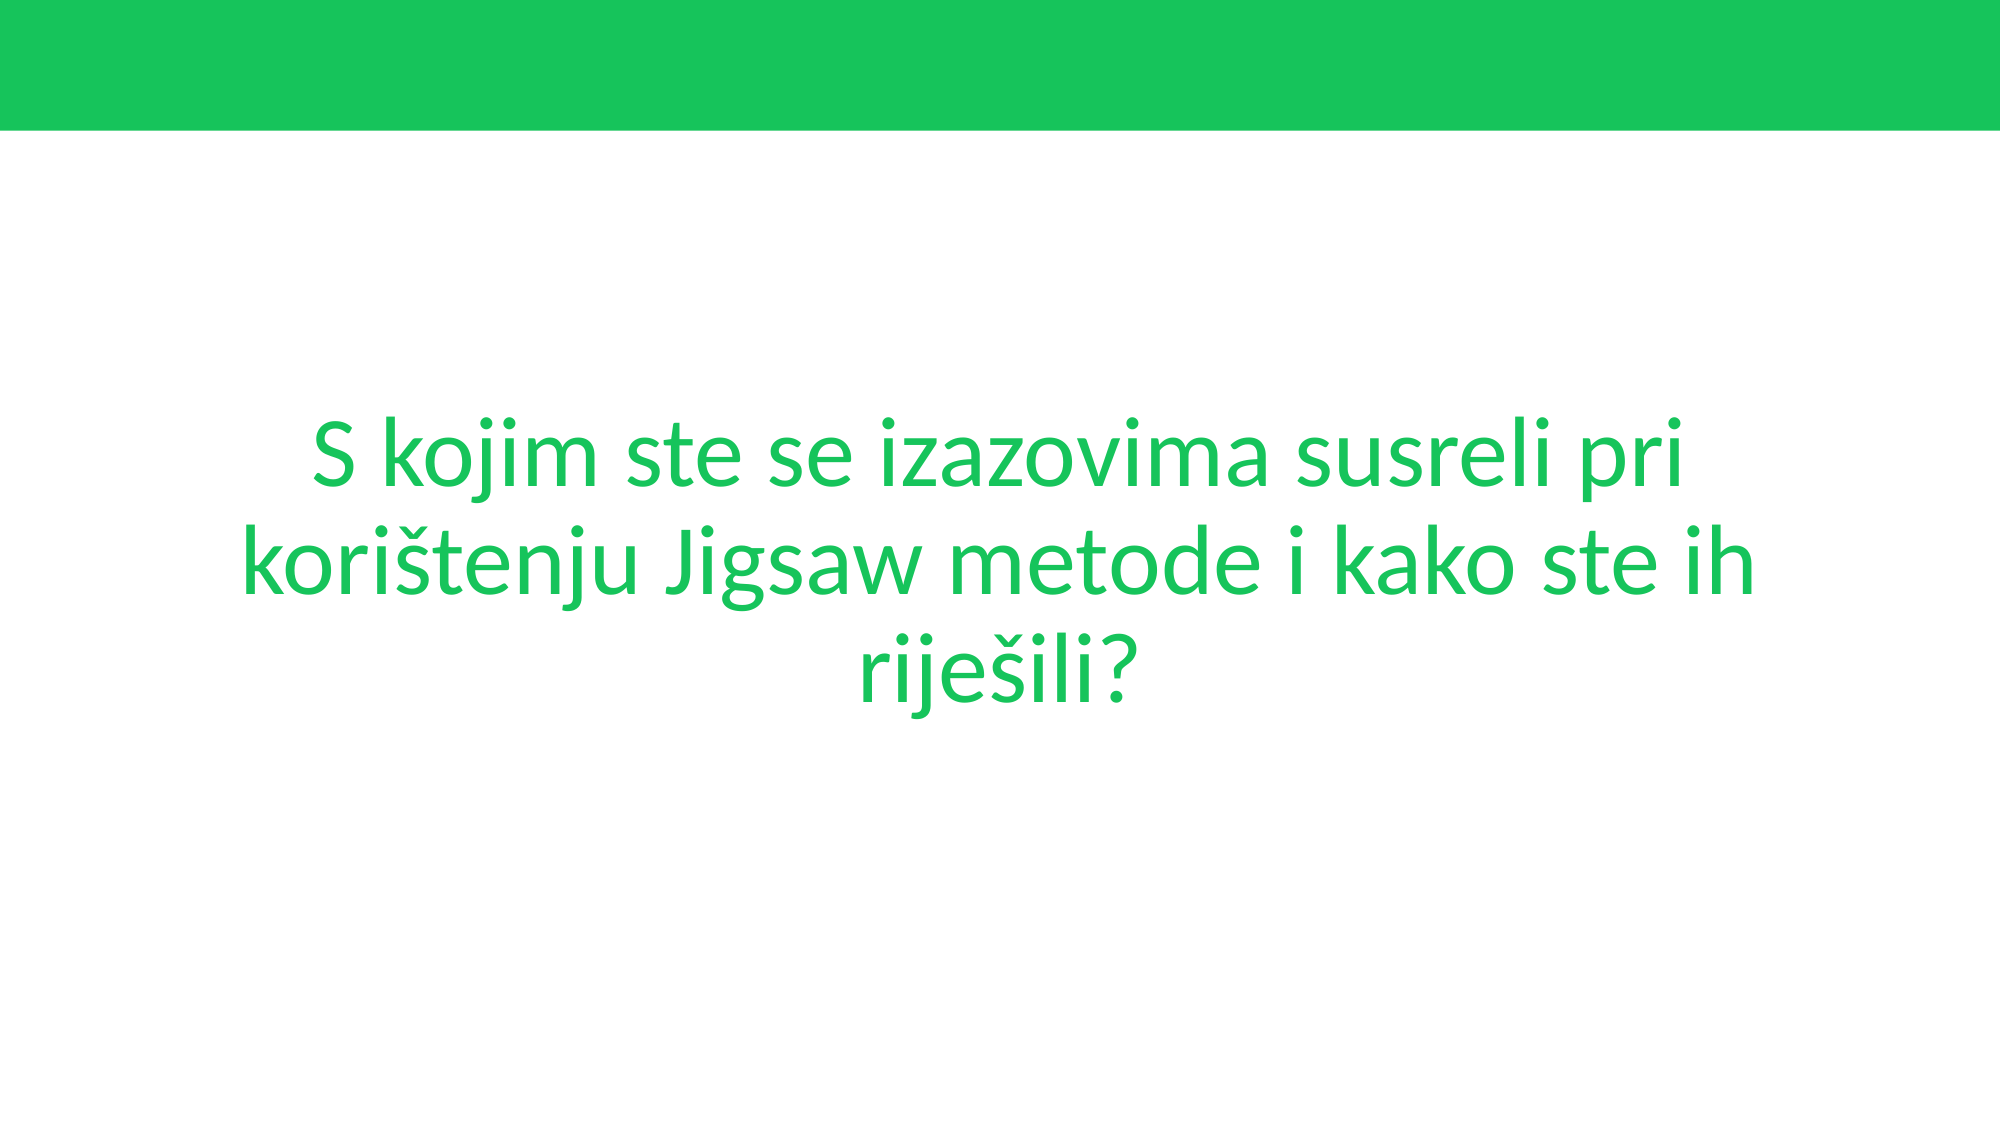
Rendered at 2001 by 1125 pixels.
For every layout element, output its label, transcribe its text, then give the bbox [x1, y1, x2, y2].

title S kojim ste se izazovima susreli pri korištenju Jigsaw metode i kako ste ih riješili? [220, 416, 1780, 709]
